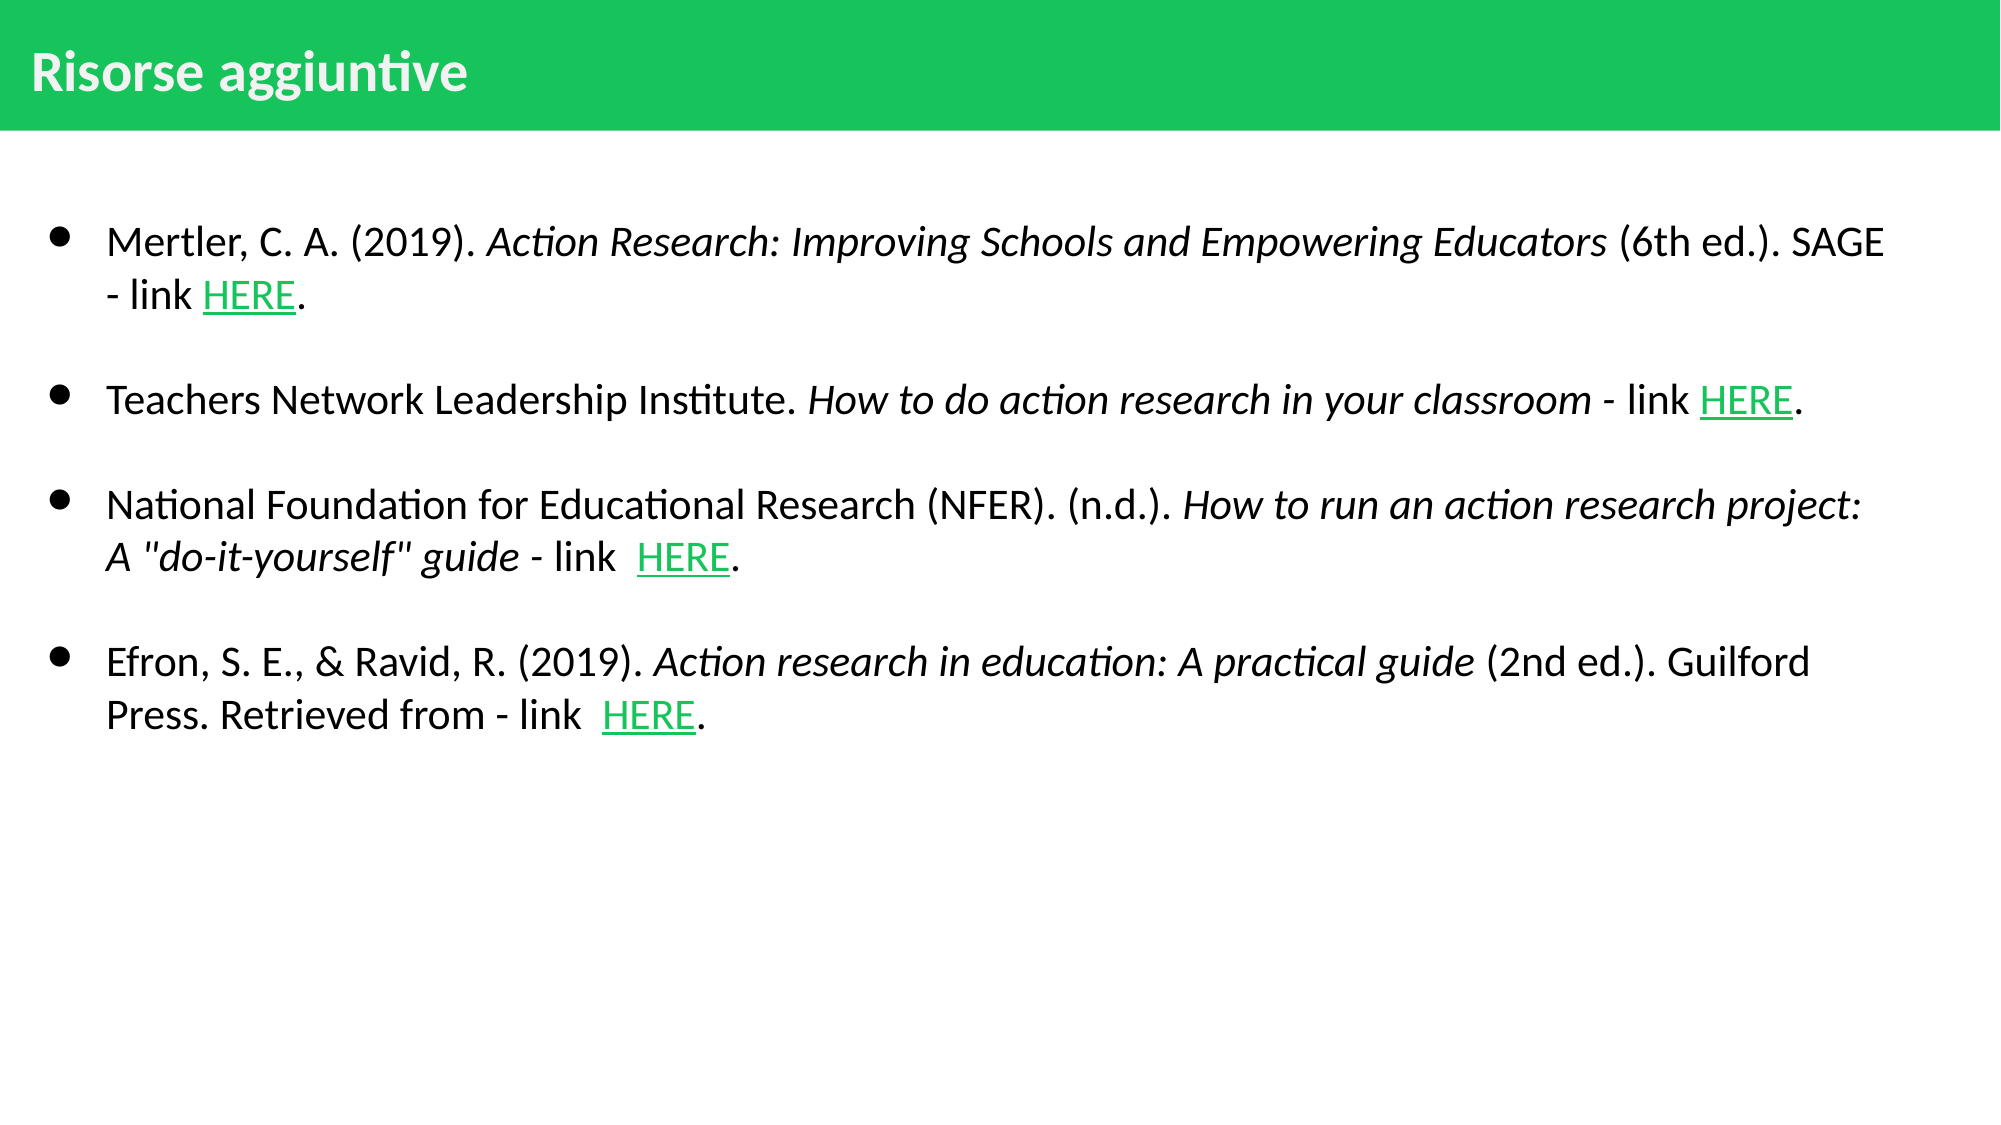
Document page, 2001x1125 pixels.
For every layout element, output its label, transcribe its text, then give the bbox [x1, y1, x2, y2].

list Mertler, C. A. (2019). Action Research: Improving Schools and Empowering Educators (6th ed.). SAGE - link HERE. Teachers Network Leadership Institute. How to do action research in your classroom - link HERE. National Foundation for Educational Research (NFER). (n.d.). How to run an action research project: A "do-it-yourself" guide - link HERE. Efron, S. E., & Ravid, R. (2019). Action research in education: A practical guide (2nd ed.). Guilford Press. Retrieved from - link HERE. [16, 205, 1909, 1074]
title Risorse aggiuntive [16, 13, 1976, 131]
